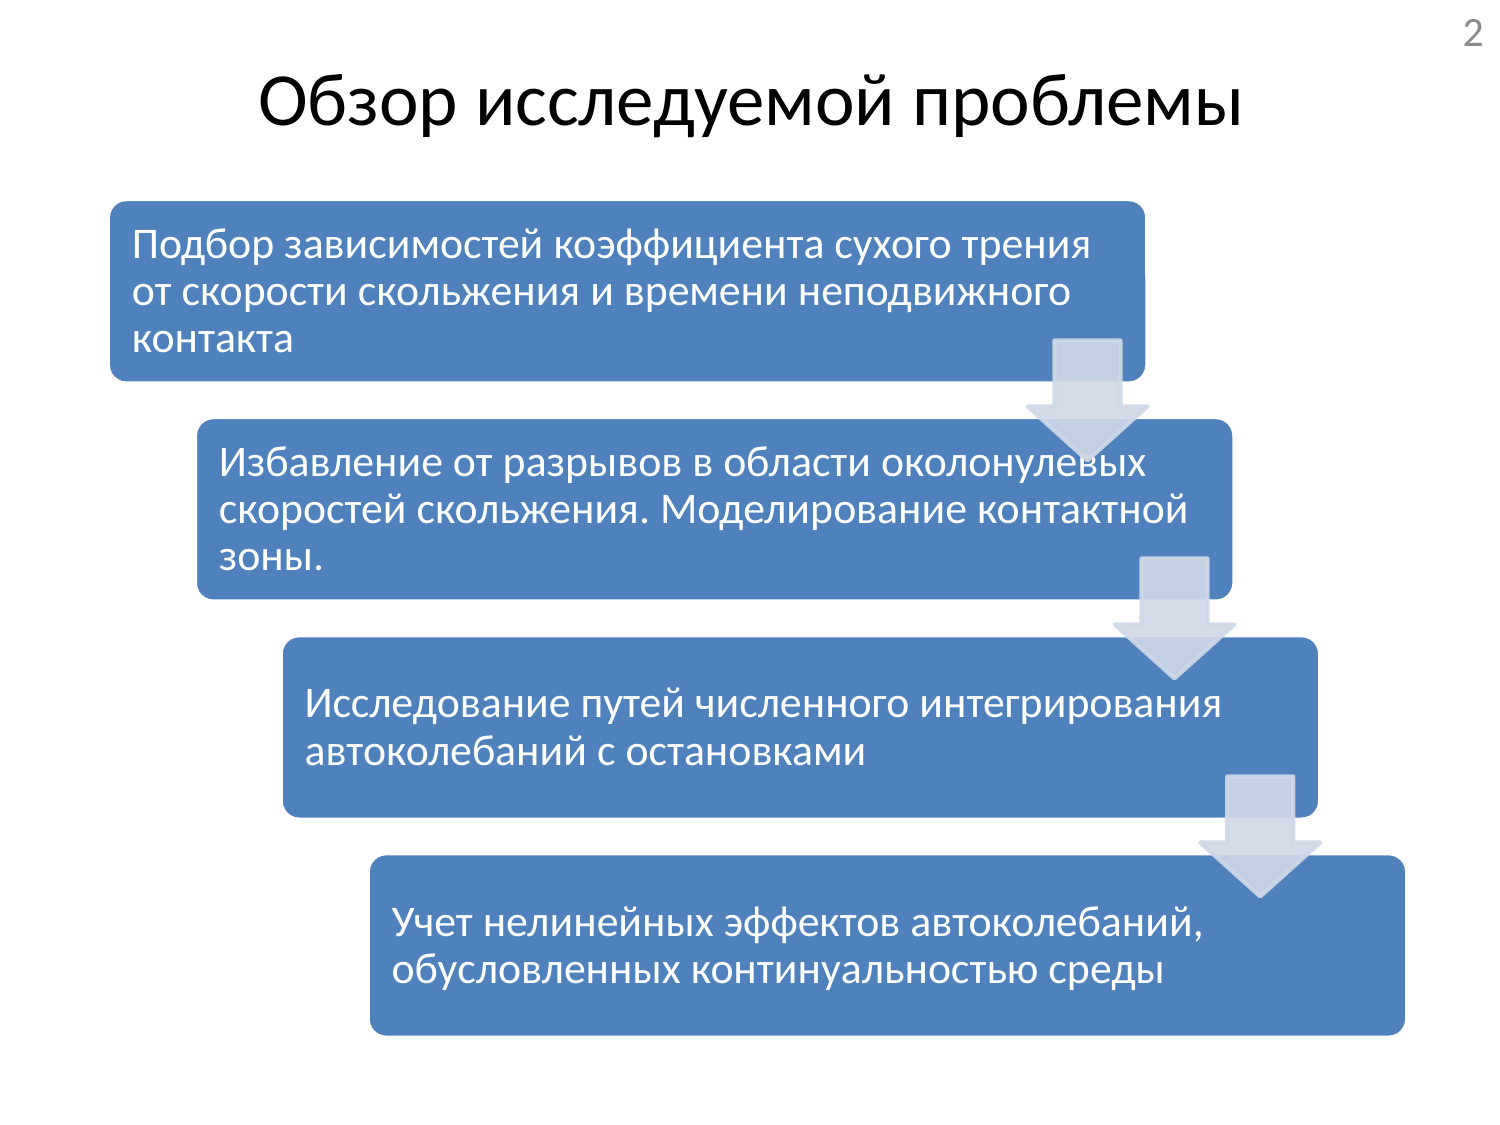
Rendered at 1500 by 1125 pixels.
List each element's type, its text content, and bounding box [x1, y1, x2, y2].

title Обзор исследуемой проблемы [76, 19, 1427, 173]
slide_number 2 [1148, 0, 1499, 60]
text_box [107, 198, 1408, 1038]
